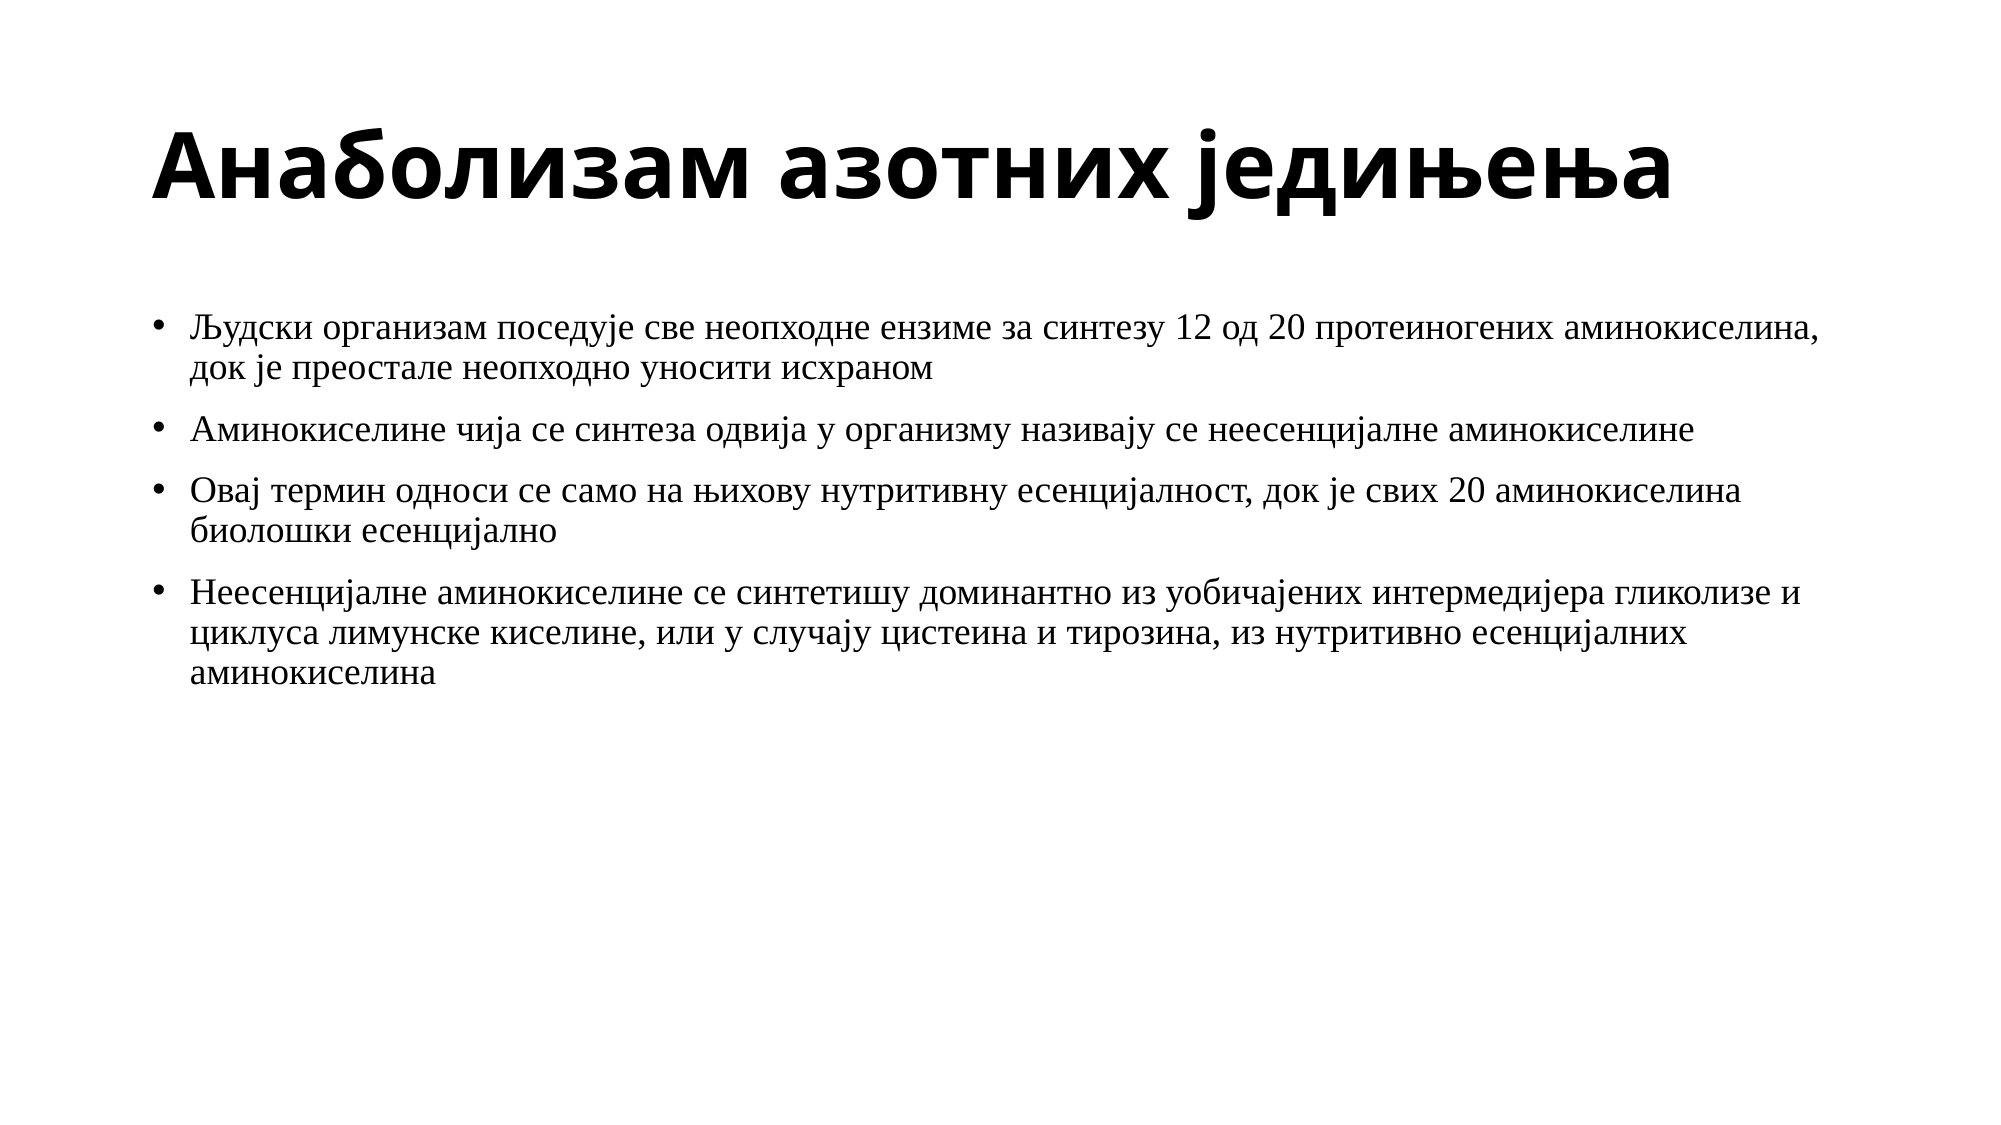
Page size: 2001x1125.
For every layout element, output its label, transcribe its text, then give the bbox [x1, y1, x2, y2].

title Анаболизам азотних једињења [137, 59, 1863, 278]
list Људски организам поседује све неопходне ензиме за синтезу 12 од 20 протеиногених аминокиселина, док је преостале неопходно уносити исхраном Аминокиселине чија се синтеза одвија у организму називају се неесенцијалне аминокиселине Овај термин односи се само на њихову нутритивну есенцијалност, док је свих 20 аминокиселина биолошки есенцијално Неесенцијалне аминокиселине се синтетишу доминантно из уобичајених интермедијера гликолизе и циклуса лимунске киселине, или у случају цистеина и тирозина, из нутритивно есенцијалних аминокиселина [137, 299, 1863, 1014]
